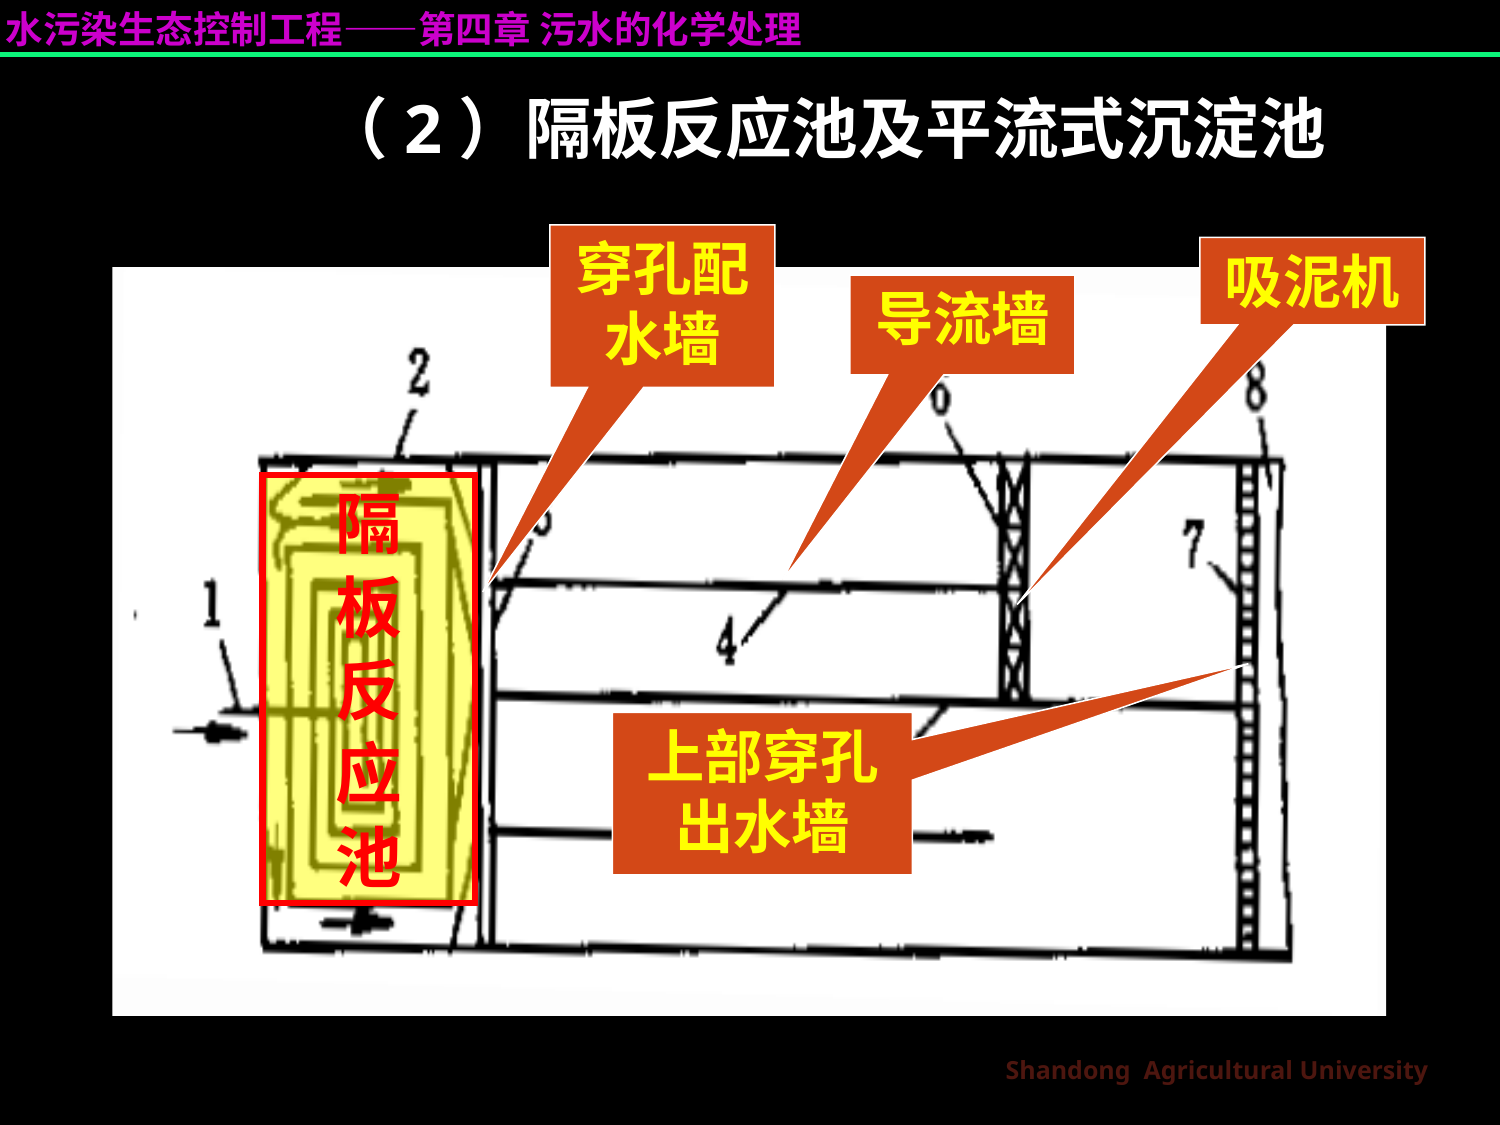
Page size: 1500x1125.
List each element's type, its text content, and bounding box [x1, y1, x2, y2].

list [111, 266, 1388, 1018]
text_box 吸泥机 [1199, 237, 1425, 325]
text_box 穿孔配水墙 [549, 224, 775, 265]
title （2）隔板反应池及平流式沉淀池 [147, 54, 1500, 199]
